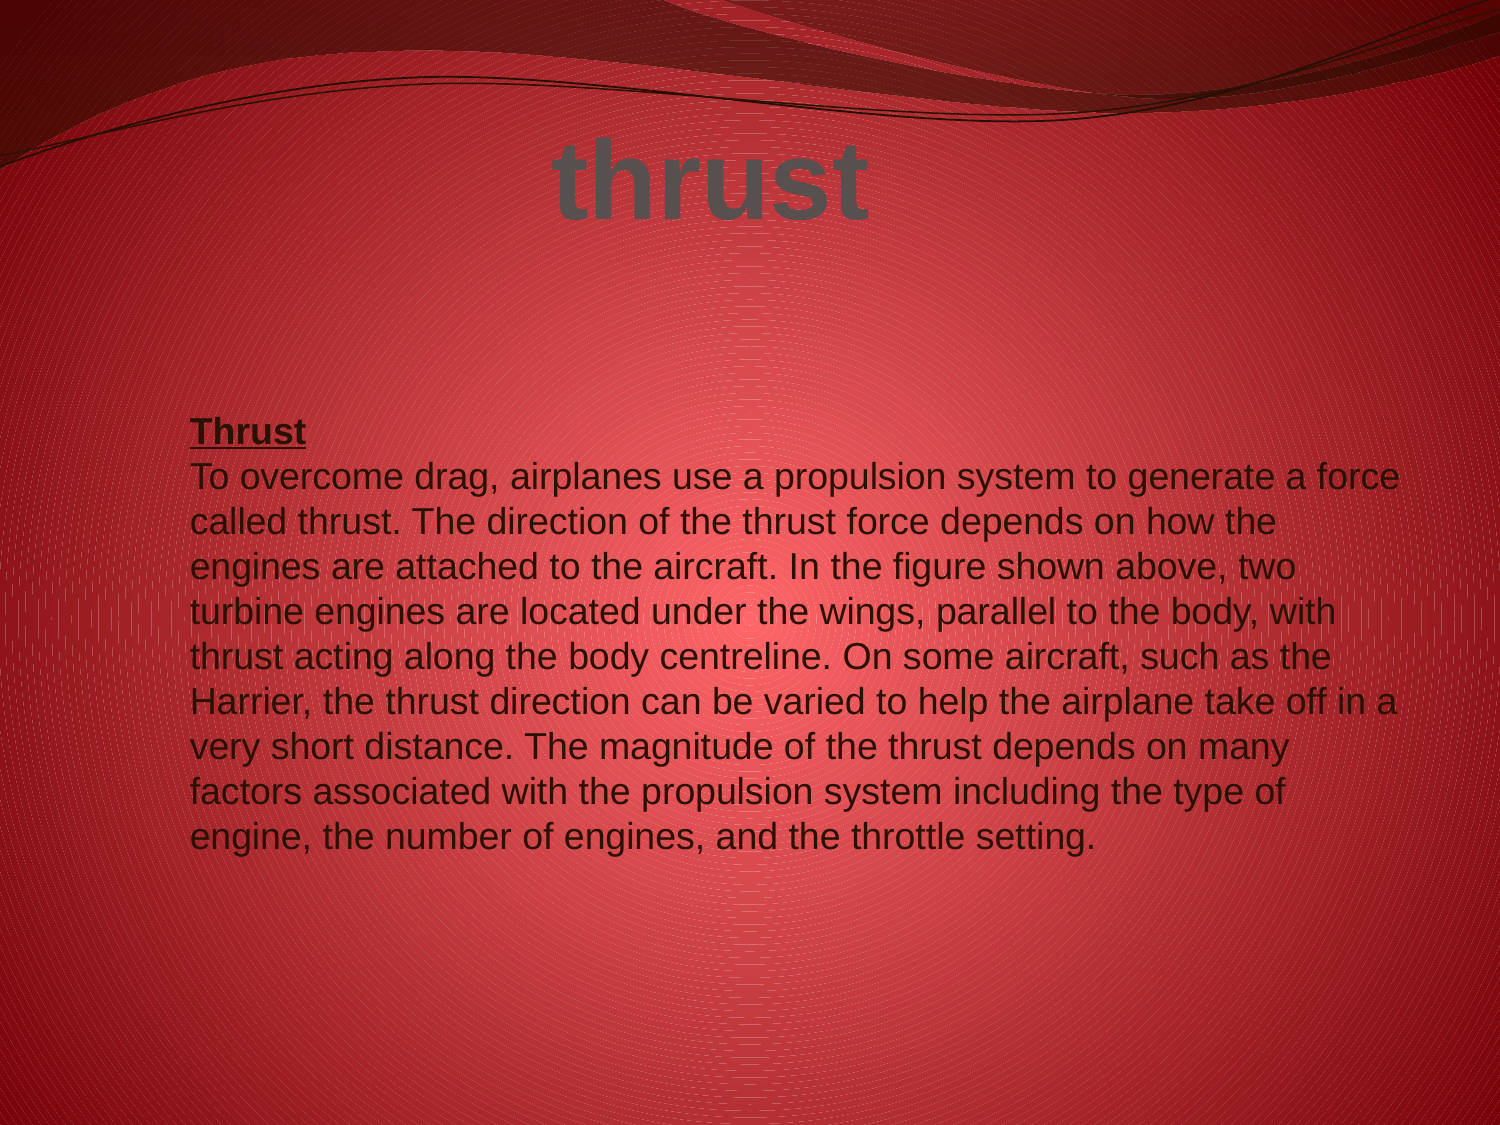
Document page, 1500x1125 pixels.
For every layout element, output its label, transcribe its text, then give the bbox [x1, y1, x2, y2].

text_box thrust [536, 99, 886, 250]
text_box Thrust To overcome drag, airplanes use a propulsion system to generate a force called thrust. The direction of the thrust force depends on how the engines are attached to the aircraft. In the figure shown above, two turbine engines are located under the wings, parallel to the body, with thrust acting along the body centreline. On some aircraft, such as the Harrier, the thrust direction can be varied to help the airplane take off in a very short distance. The magnitude of the thrust depends on many factors associated with the propulsion system including the type of engine, the number of engines, and the throttle setting. [174, 399, 1425, 865]
